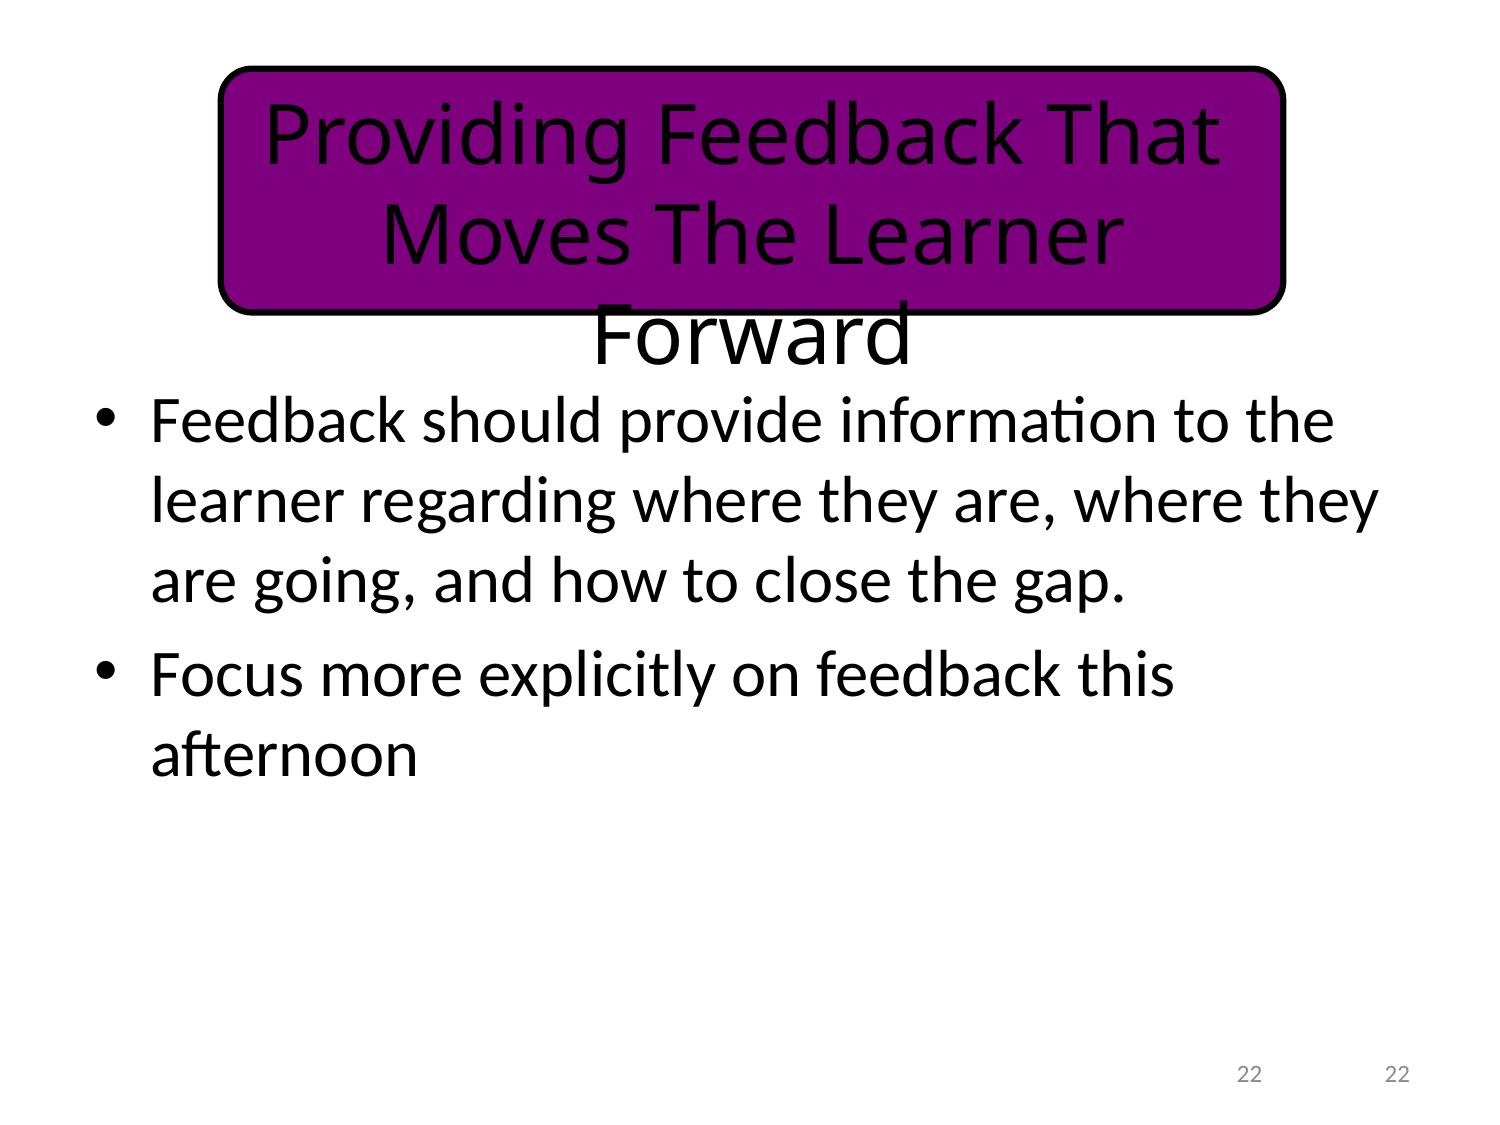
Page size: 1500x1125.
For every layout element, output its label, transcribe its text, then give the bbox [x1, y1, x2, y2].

list Feedback should provide information to the learner regarding where they are, where they are going, and how to close the gap. Focus more explicitly on feedback this afternoon [79, 368, 1430, 1125]
text_box 22 [1227, 1049, 1272, 1096]
text_box [220, 68, 1284, 313]
text_box Providing Feedback That Moves The Learner Forward [235, 81, 1271, 303]
